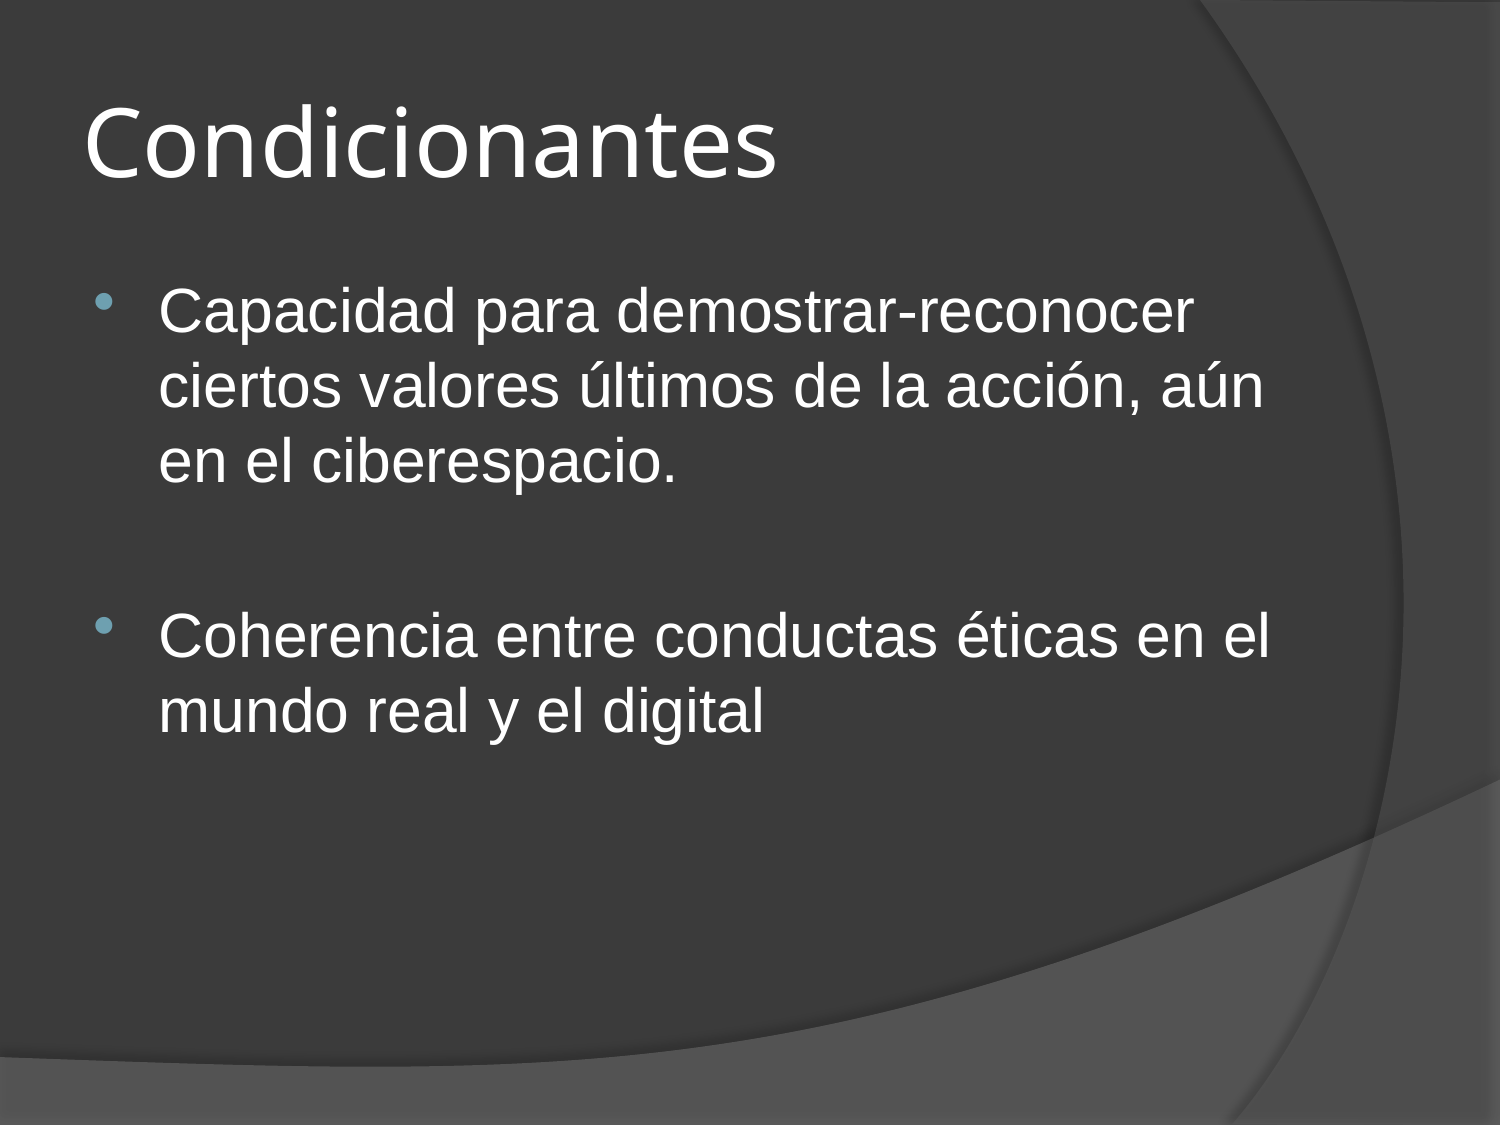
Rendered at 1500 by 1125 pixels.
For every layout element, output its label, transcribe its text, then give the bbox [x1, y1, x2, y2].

list Capacidad para demostrar-reconocer ciertos valores últimos de la acción, aún en el ciberespacio. Coherencia entre conductas éticas en el mundo real y el digital [75, 262, 1300, 1005]
title Condicionantes [75, 45, 1300, 233]
